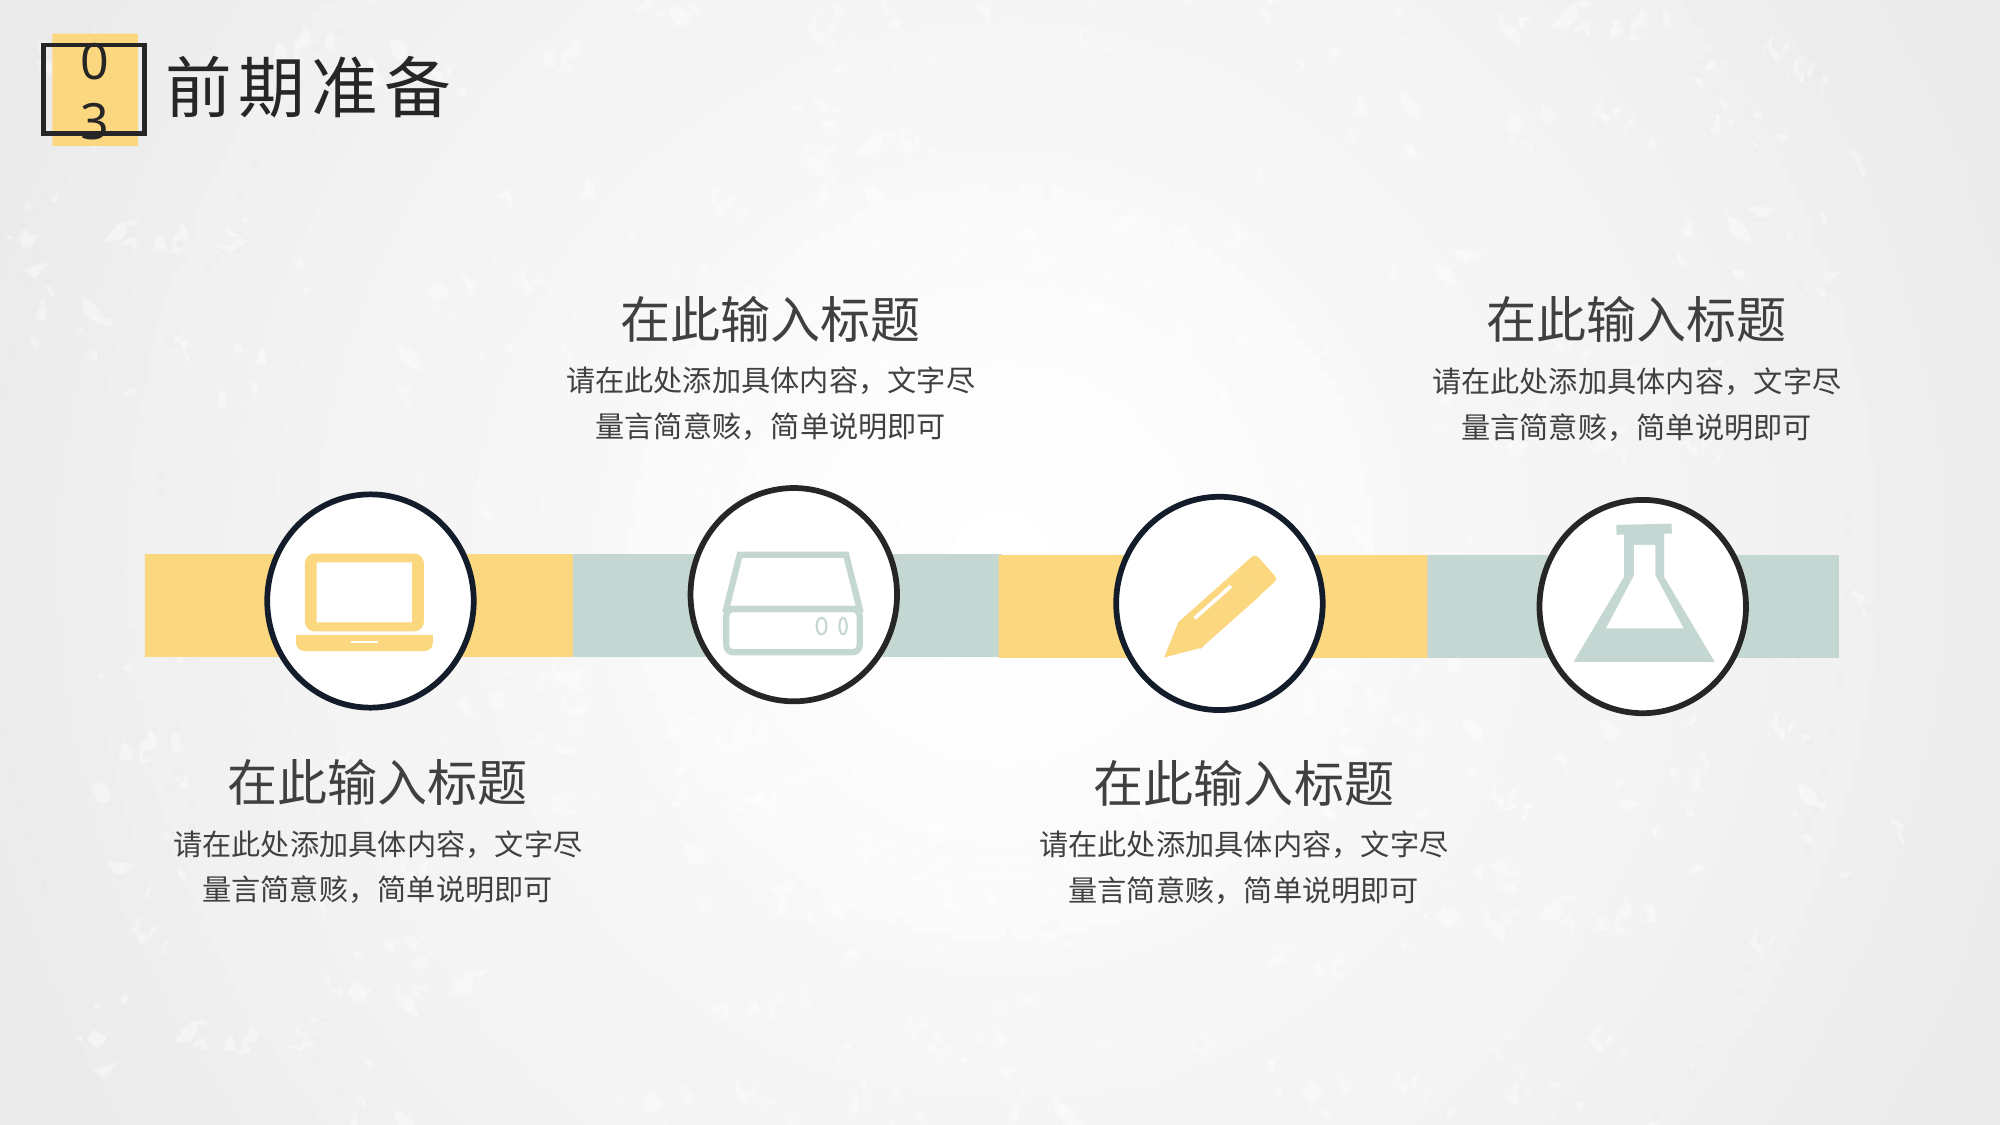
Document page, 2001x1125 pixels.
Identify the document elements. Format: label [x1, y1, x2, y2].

text_box [43, 33, 145, 146]
text_box [1416, 281, 1857, 449]
text_box [157, 744, 598, 912]
text_box [1023, 744, 1464, 912]
text_box [550, 281, 991, 449]
text_box [144, 488, 1840, 714]
picture [0, 0, 2000, 1125]
